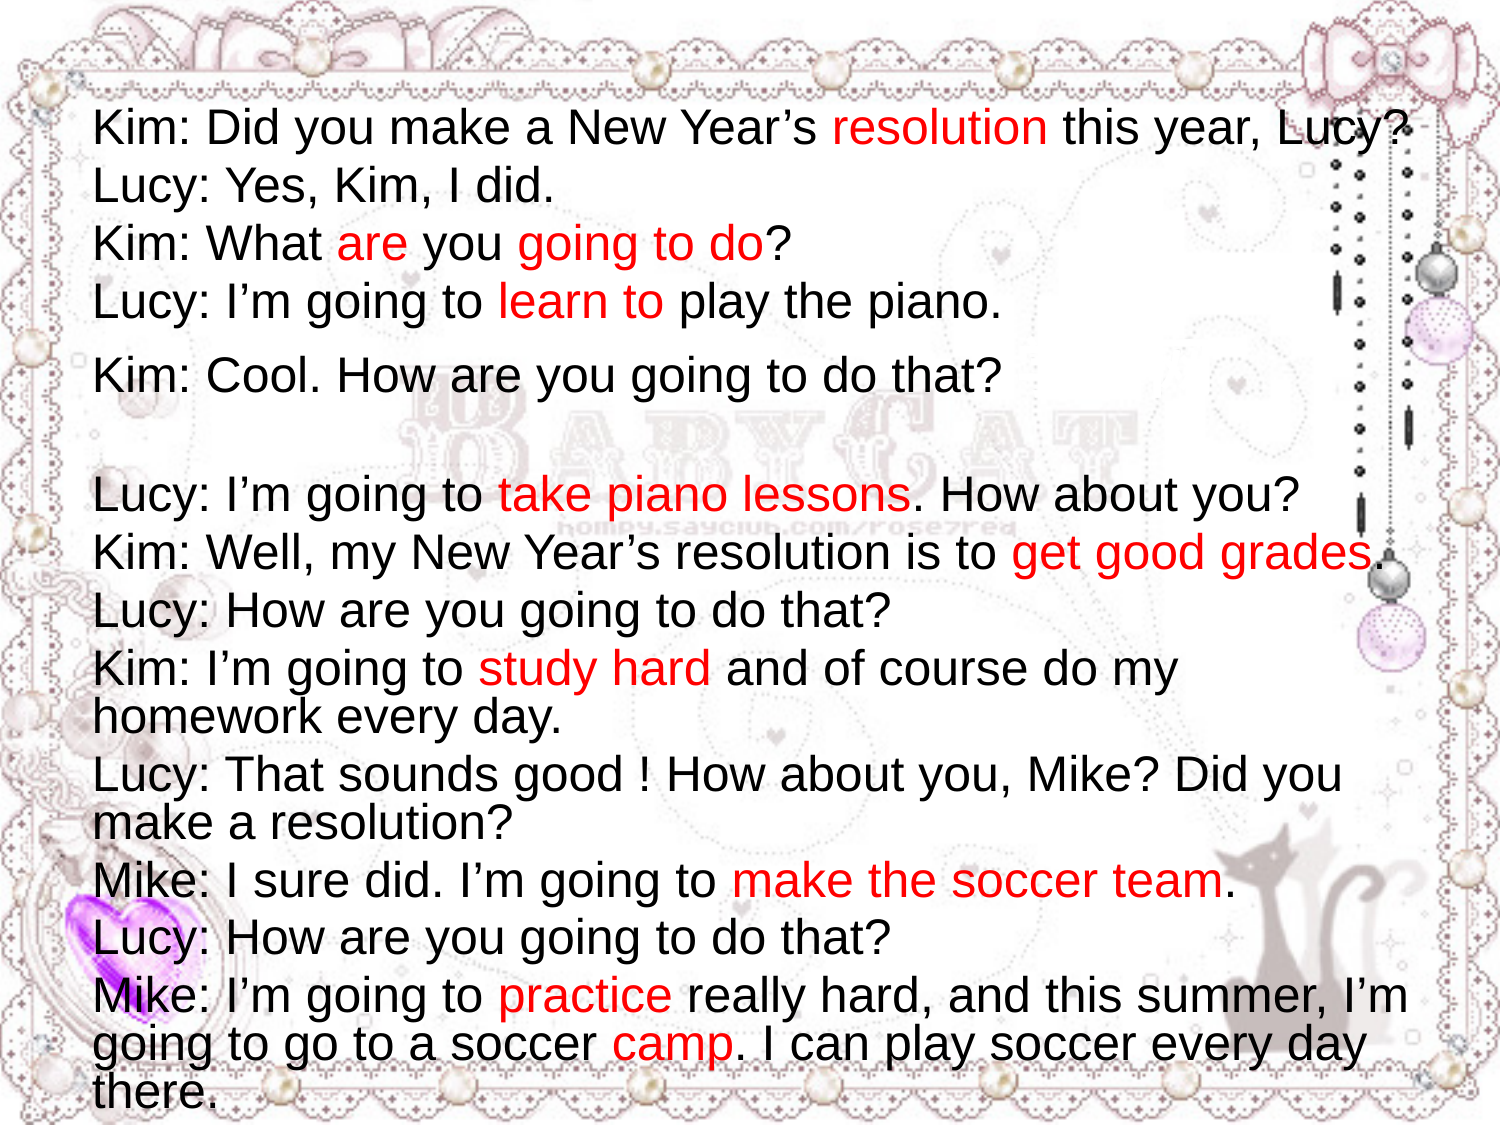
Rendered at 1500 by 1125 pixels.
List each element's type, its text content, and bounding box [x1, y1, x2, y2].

list Kim: Did you make a New Year’s resolution this year, Lucy? Lucy: Yes, Kim, I did. Kim: What are you going to do? Lucy: I’m going to learn to play the piano. Kim: Cool. How are you going to do that?学科网 Lucy: I’m going to take piano lessons. How about you? Kim: Well, my New Year’s resolution is to get good grades. Lucy: How are you going to do that? Kim: I’m going to study hard and of course do my homework every day. Lucy: That sounds good ! How about you, Mike? Did you make a resolution? Mike: I sure did. I’m going to make the soccer team. Lucy: How are you going to do that? Mike: I’m going to practice really hard, and this summer, I’m going to go to a soccer camp. I can play soccer every day there. [76, 98, 1427, 1125]
picture [0, 0, 1500, 1125]
